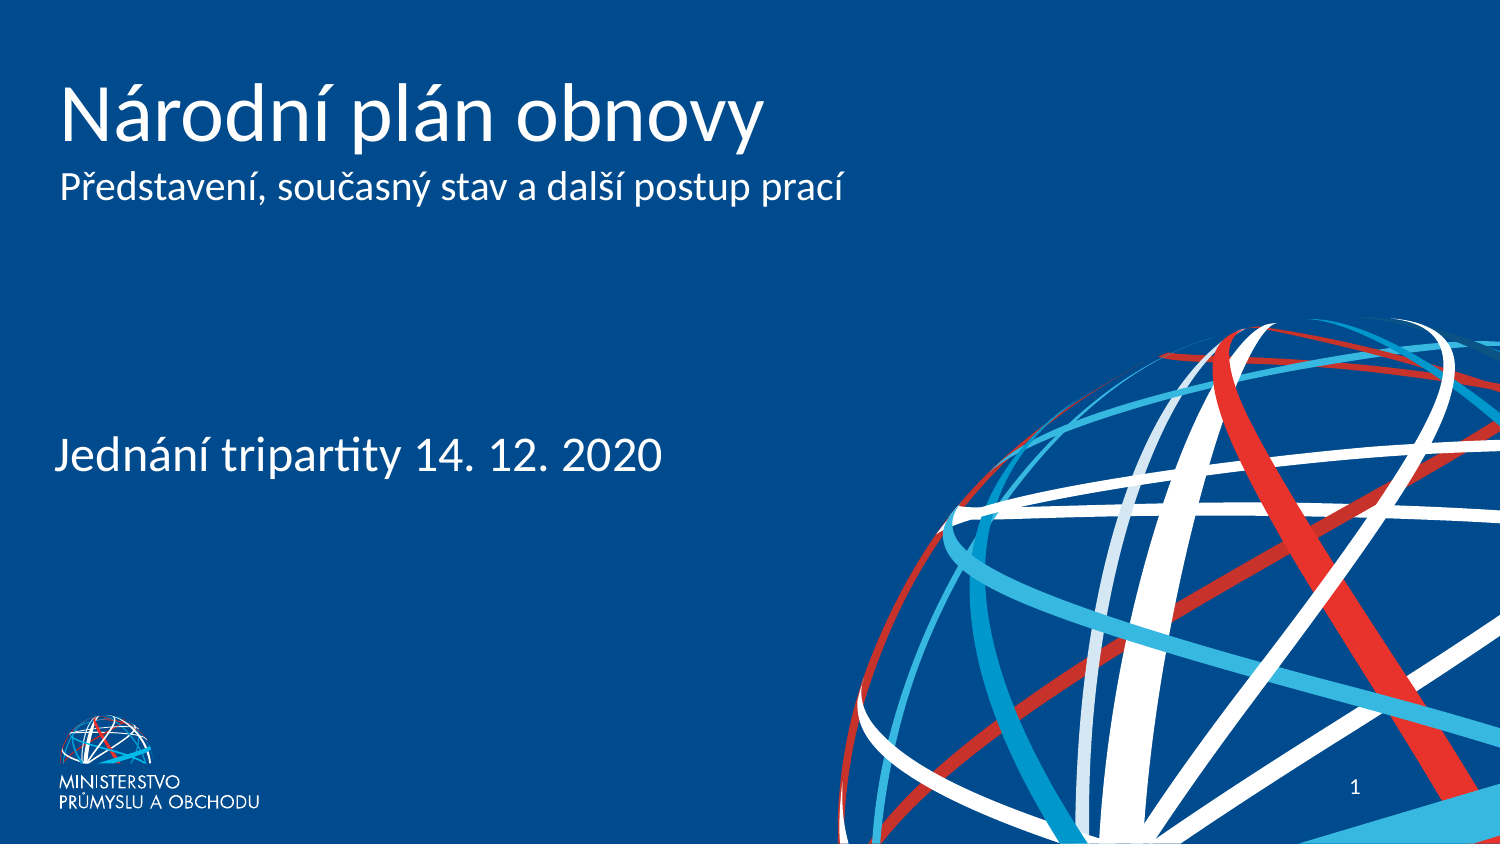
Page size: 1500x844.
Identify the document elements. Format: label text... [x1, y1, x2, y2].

subtitle Jednání tripartity 14. 12. 2020 [54, 292, 1436, 515]
picture [86, 716, 94, 721]
title Národní plán obnovy Představení, současný stav a další postup prací [59, 58, 1441, 261]
